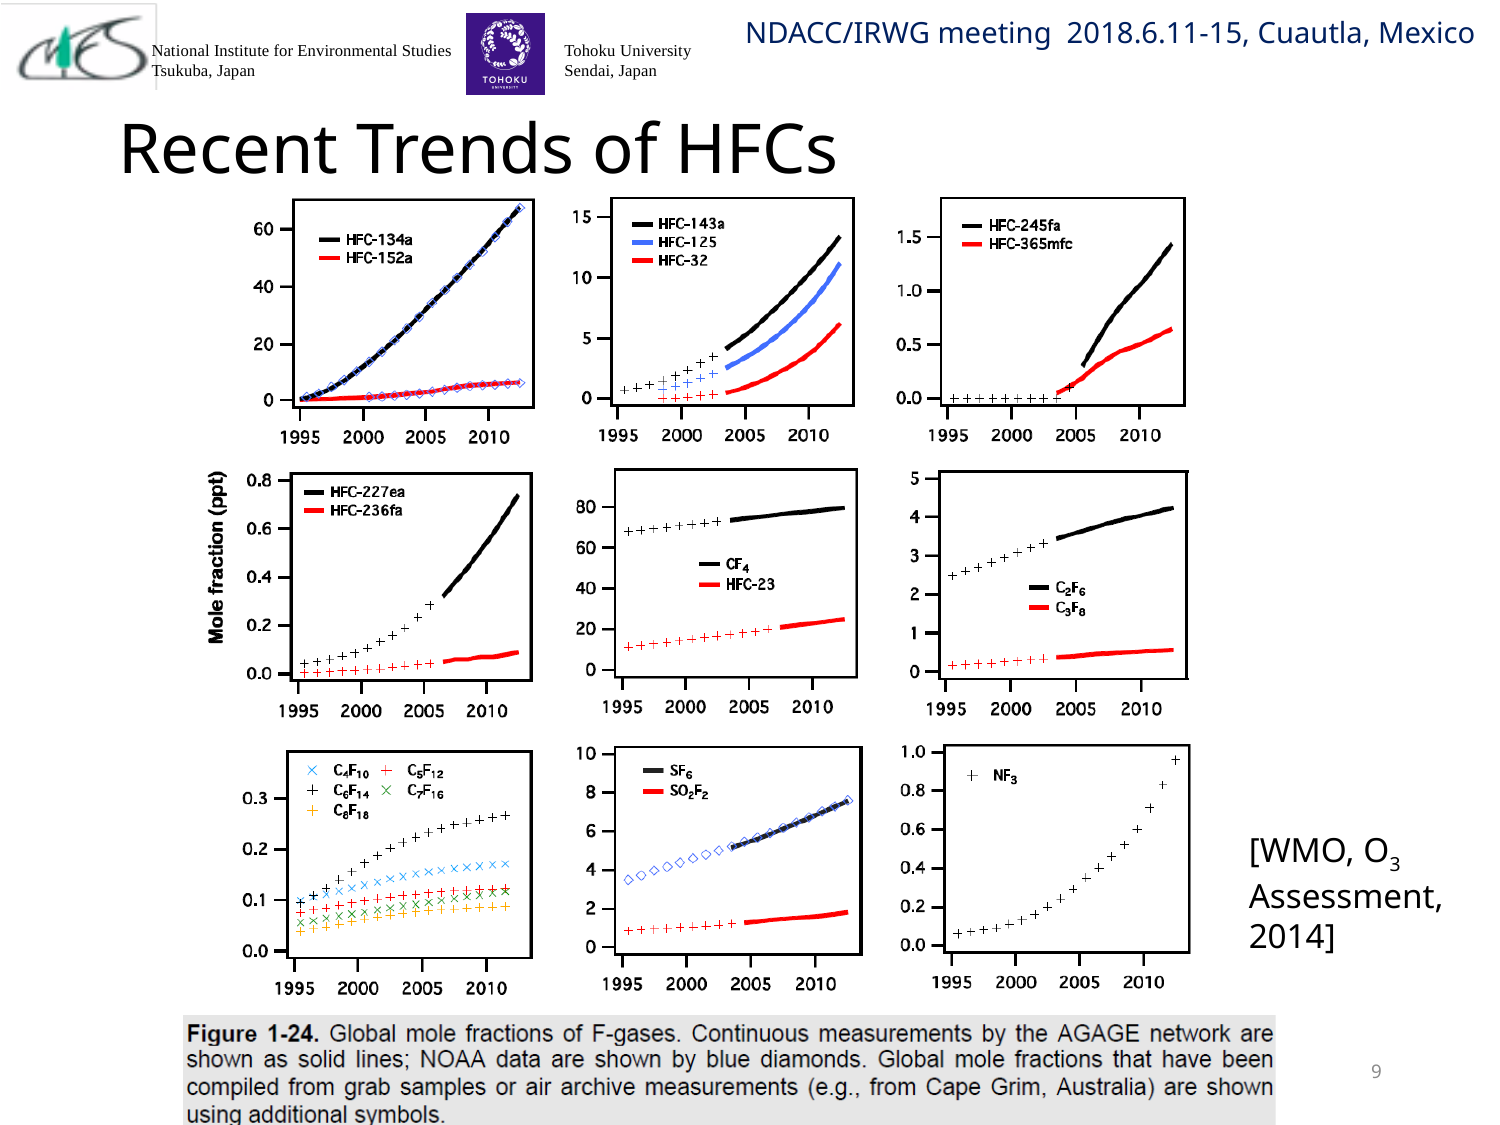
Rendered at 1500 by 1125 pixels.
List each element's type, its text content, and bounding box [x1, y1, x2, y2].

picture [194, 190, 1199, 995]
title Recent Trends of HFCs [103, 94, 1397, 209]
picture [1, 2, 160, 90]
picture [466, 13, 545, 94]
text_box [WMO, O3 Assessment, 2014] [1234, 822, 1468, 963]
picture [182, 1015, 1276, 1125]
slide_number 9 [1276, 1042, 1397, 1103]
